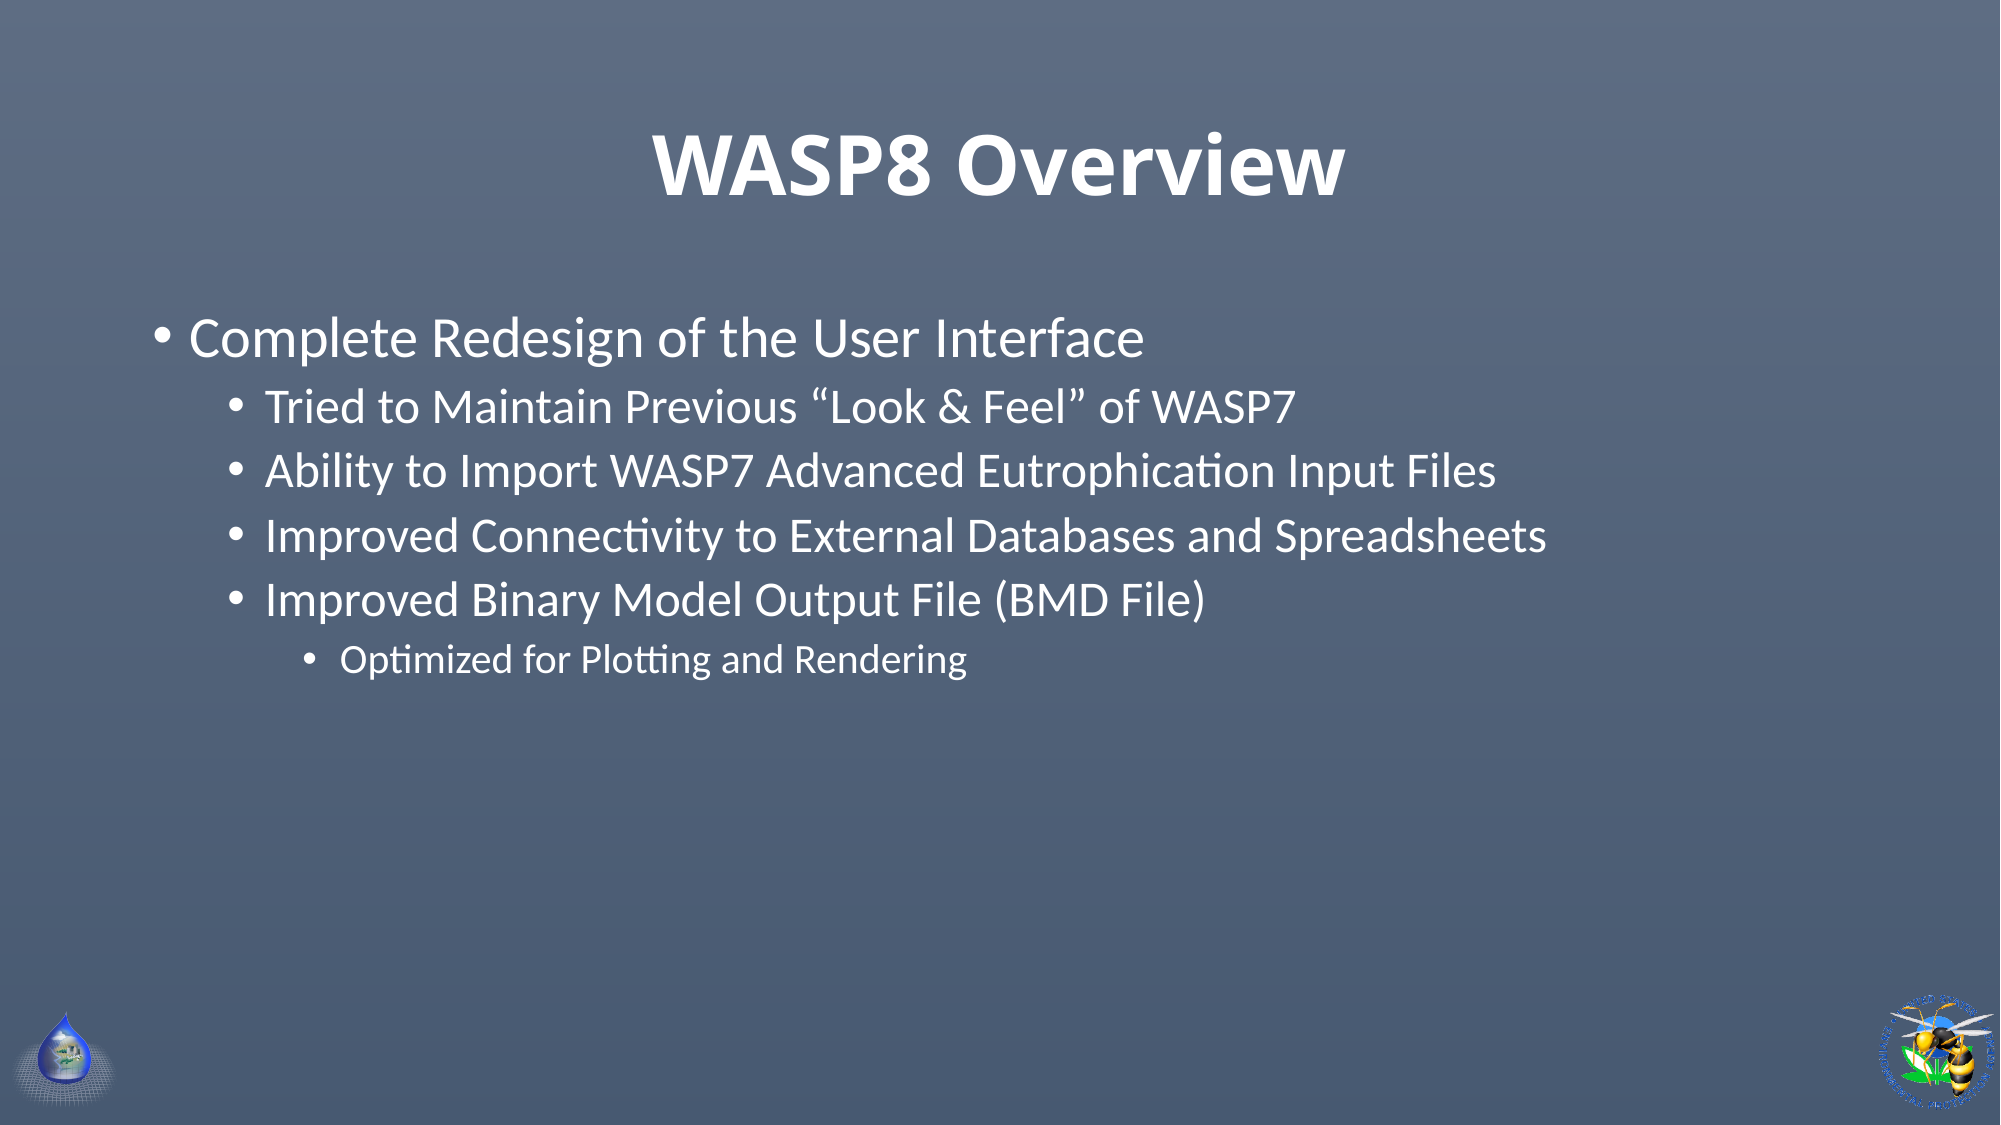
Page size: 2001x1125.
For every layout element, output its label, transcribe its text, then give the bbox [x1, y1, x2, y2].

picture [1879, 994, 1995, 1110]
picture [0, 996, 133, 1117]
title WASP8 Overview [137, 59, 1863, 278]
list Complete Redesign of the User Interface Tried to Maintain Previous “Look & Feel” of WASP7 Ability to Import WASP7 Advanced Eutrophication Input Files Improved Connectivity to External Databases and Spreadsheets Improved Binary Model Output File (BMD File) Optimized for Plotting and Rendering [137, 299, 1863, 1014]
